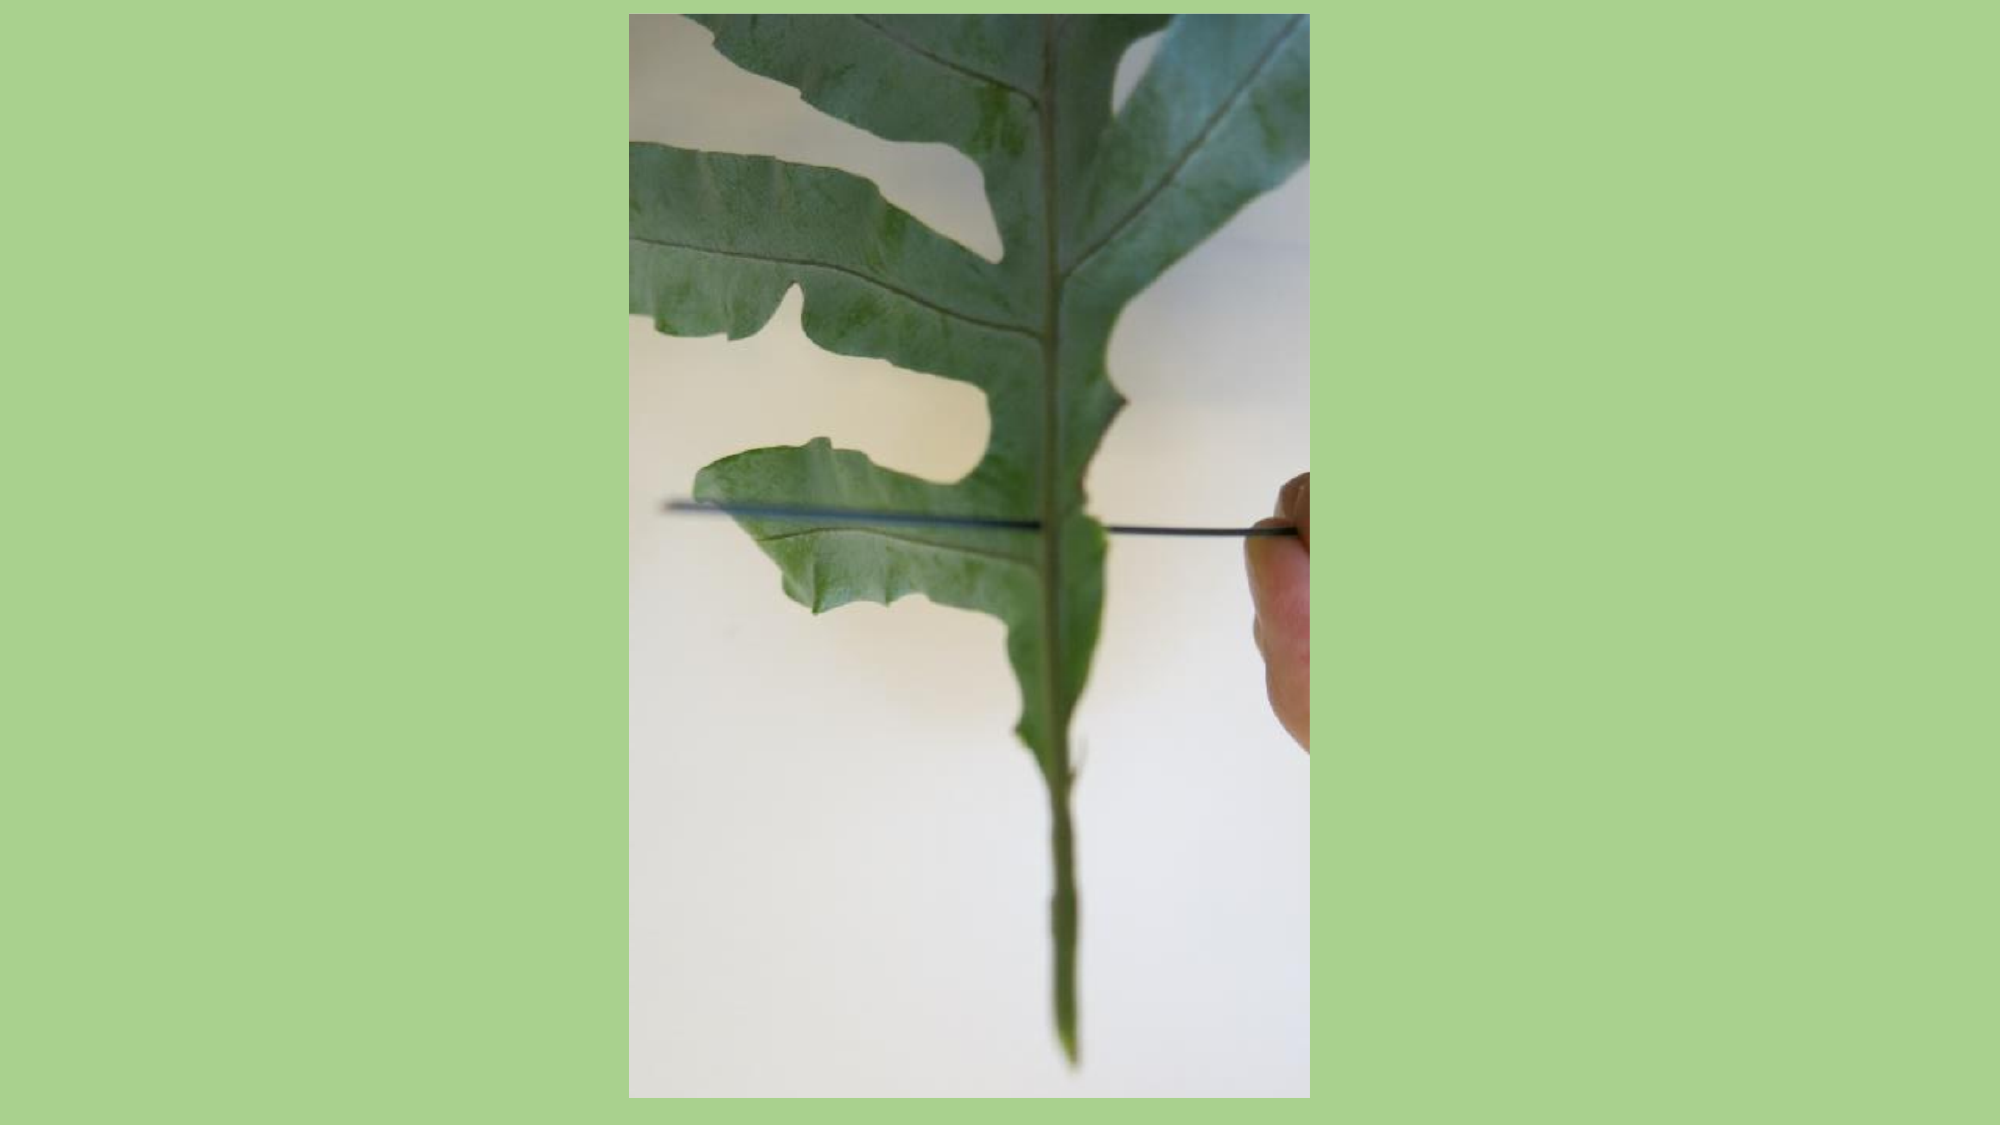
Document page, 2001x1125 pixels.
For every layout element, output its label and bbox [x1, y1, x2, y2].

picture [427, 15, 1512, 1097]
